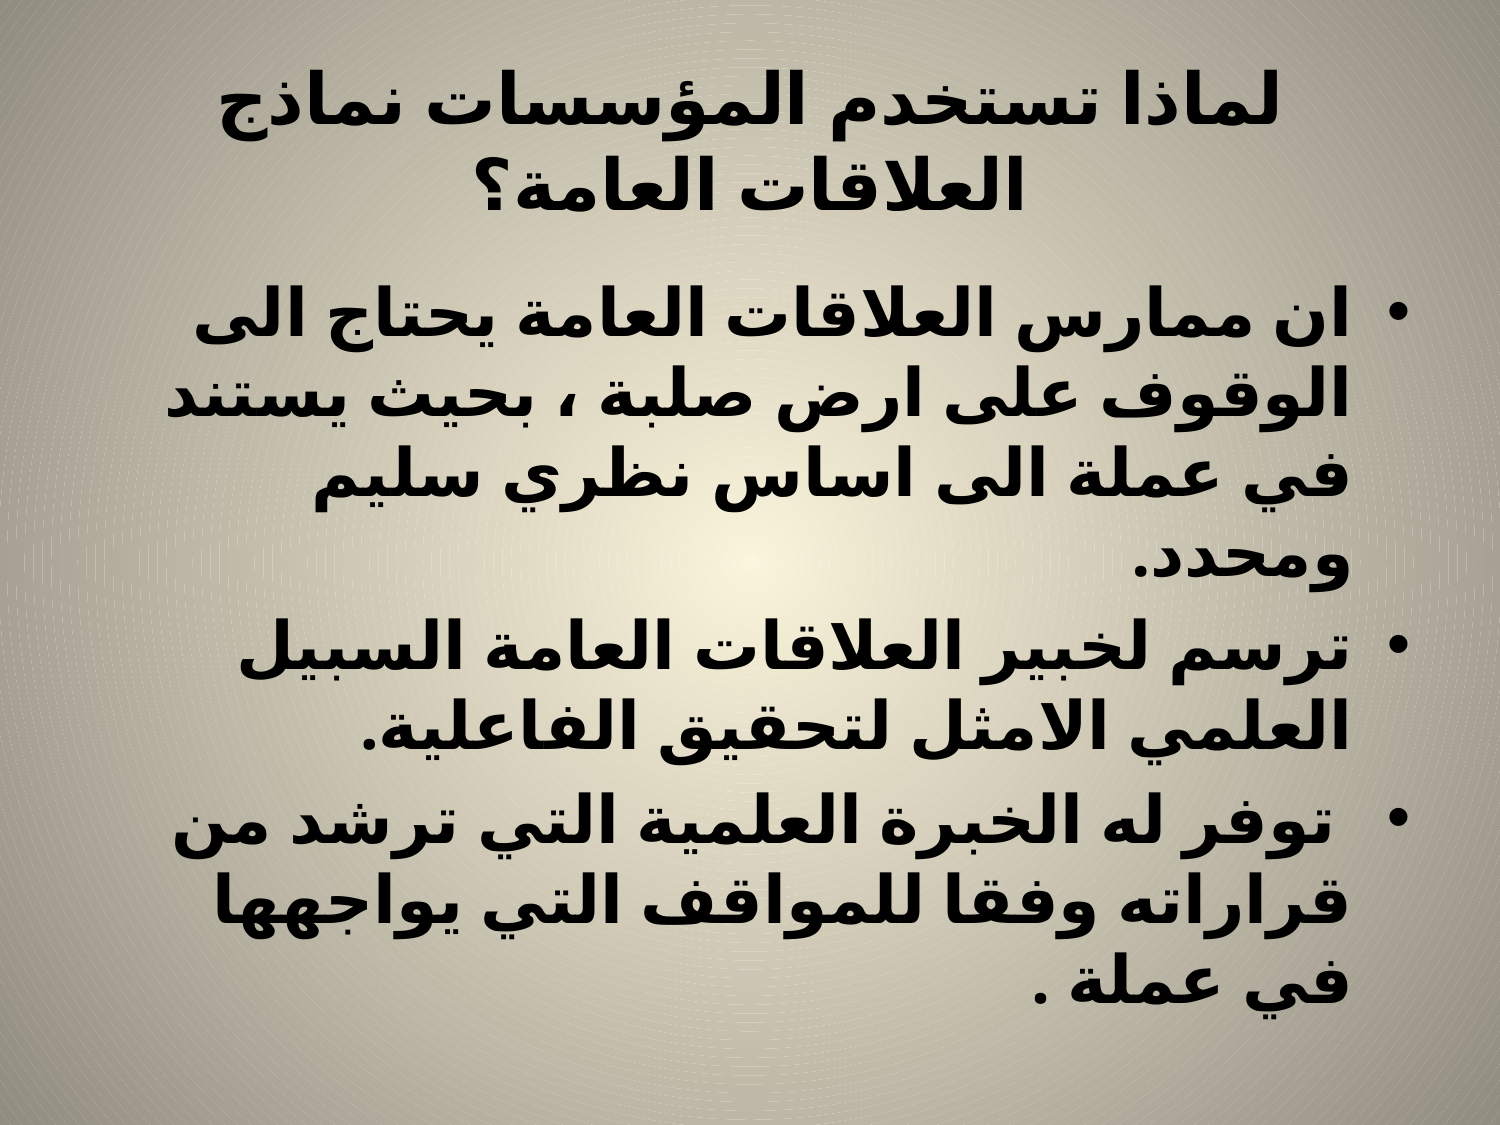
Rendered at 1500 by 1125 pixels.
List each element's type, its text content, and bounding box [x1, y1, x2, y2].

list ان ممارس العلاقات العامة يحتاج الى الوقوف على ارض صلبة ، بحيث يستند في عملة الى اساس نظري سليم ومحدد. ترسم لخبير العلاقات العامة السبيل العلمي الامثل لتحقيق الفاعلية. توفر له الخبرة العلمية التي ترشد من قراراته وفقا للمواقف التي يواجهها في عملة . [75, 262, 1425, 1005]
title لماذا تستخدم المؤسسات نماذج العلاقات العامة؟ [75, 45, 1425, 233]
